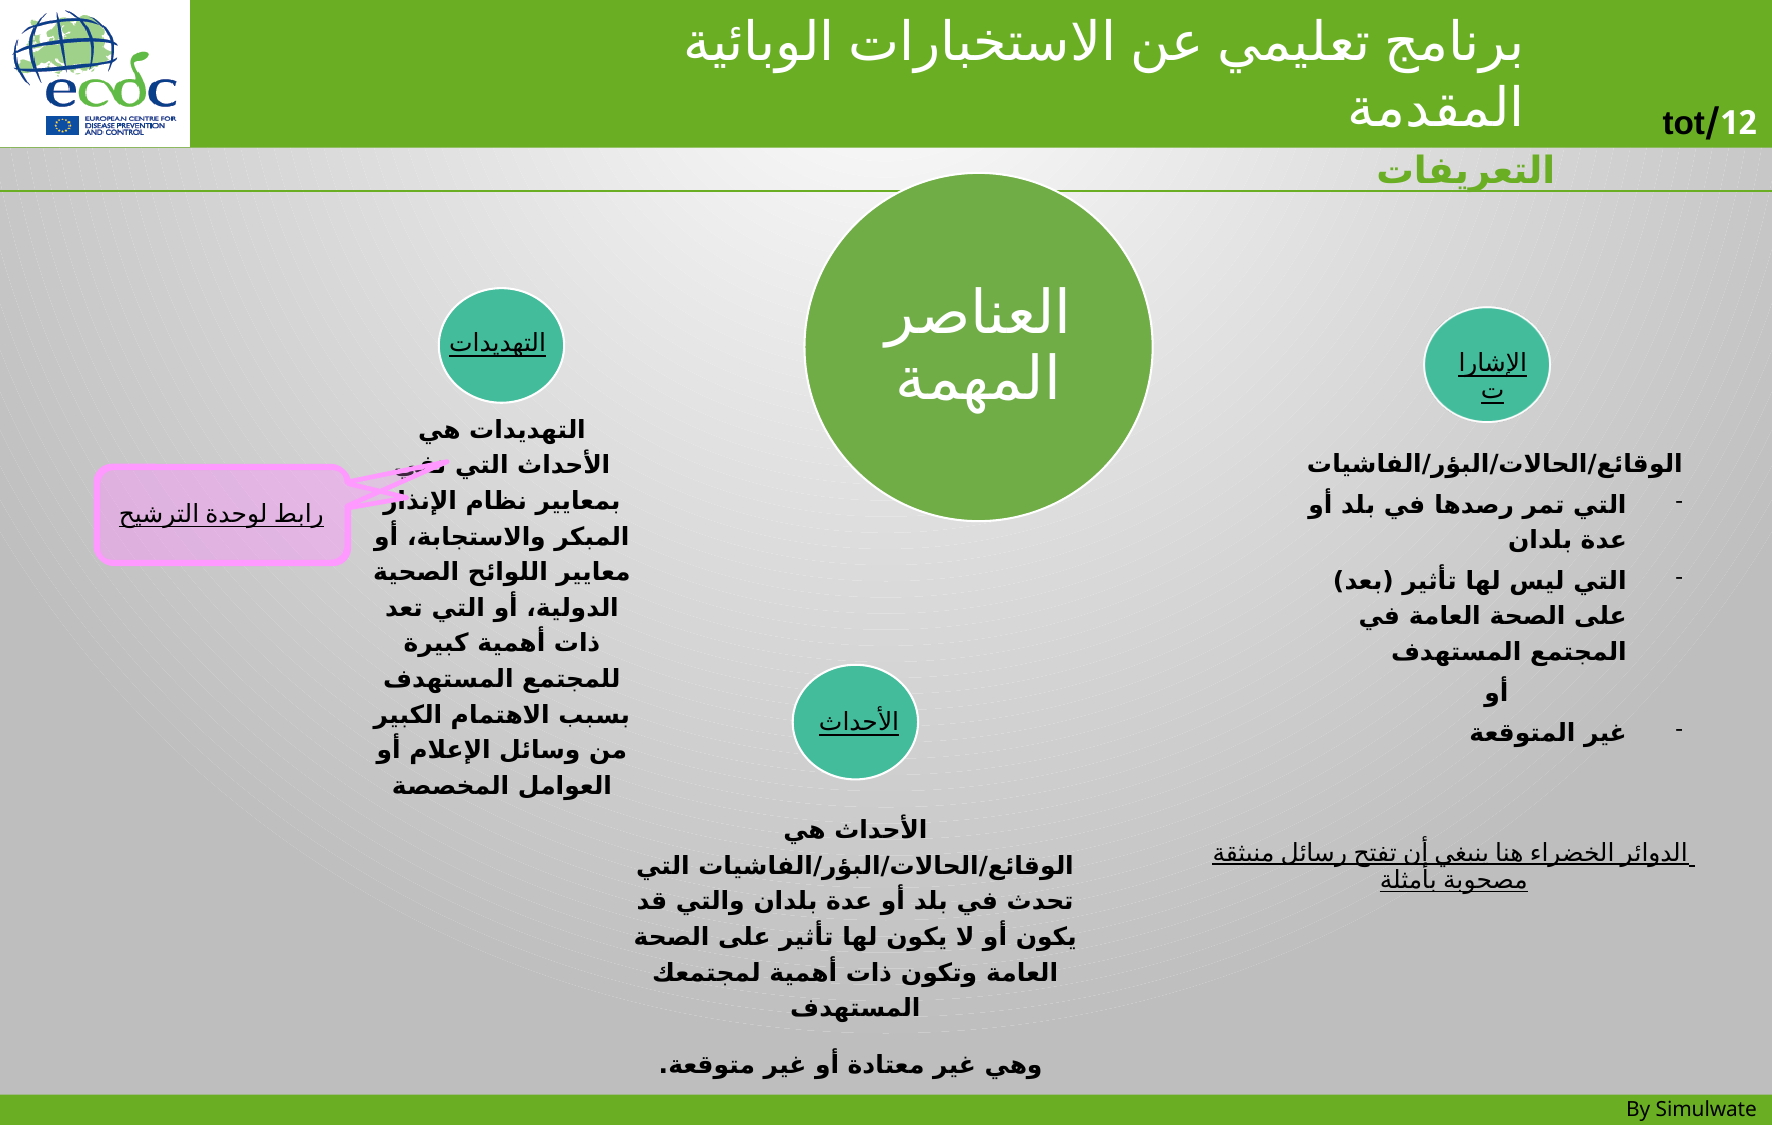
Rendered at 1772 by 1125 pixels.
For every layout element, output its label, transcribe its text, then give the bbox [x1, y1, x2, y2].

text_box الأحداث هي الوقائع/الحالات/البؤر/الفاشيات التي تحدث في بلد أو عدة بلدان والتي قد يكون أو لا يكون لها تأثير على الصحة العامة وتكون ذات أهمية لمجتمعك المستهدف وهي غير معتادة أو غير متوقعة. [589, 800, 1122, 1087]
text_box الوقائع/الحالات/البؤر/الفاشيات التي تمر رصدها في بلد أو عدة بلدان التي ليس لها تأثير (بعد) على الصحة العامة في المجتمع المستهدف أو غير المتوقعة [1268, 434, 1699, 755]
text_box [431, 287, 565, 403]
text_box التعريفات [1361, 143, 1571, 199]
text_box التهديدات هي الأحداث التي تفي بمعايير نظام الإنذار المبكر والاستجابة، أو معايير اللوائح الصحية الدولية، أو التي تعد ذات أهمية كبيرة للمجتمع المستهدف بسبب الاهتمام الكبير من وسائل الإعلام أو العوامل المخصصة [354, 400, 650, 807]
text_box [792, 664, 914, 780]
text_box رابط لوحدة الترشيح [95, 461, 448, 563]
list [1422, 305, 1551, 423]
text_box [804, 172, 1153, 522]
text_box [104, 491, 407, 564]
text_box الأحداث [800, 701, 918, 743]
picture [0, 0, 190, 147]
text_box الدوائر الخضراء هنا ينبغي أن تفتح رسائل منبثقة مصحوبة بأمثلة [1172, 833, 1735, 902]
